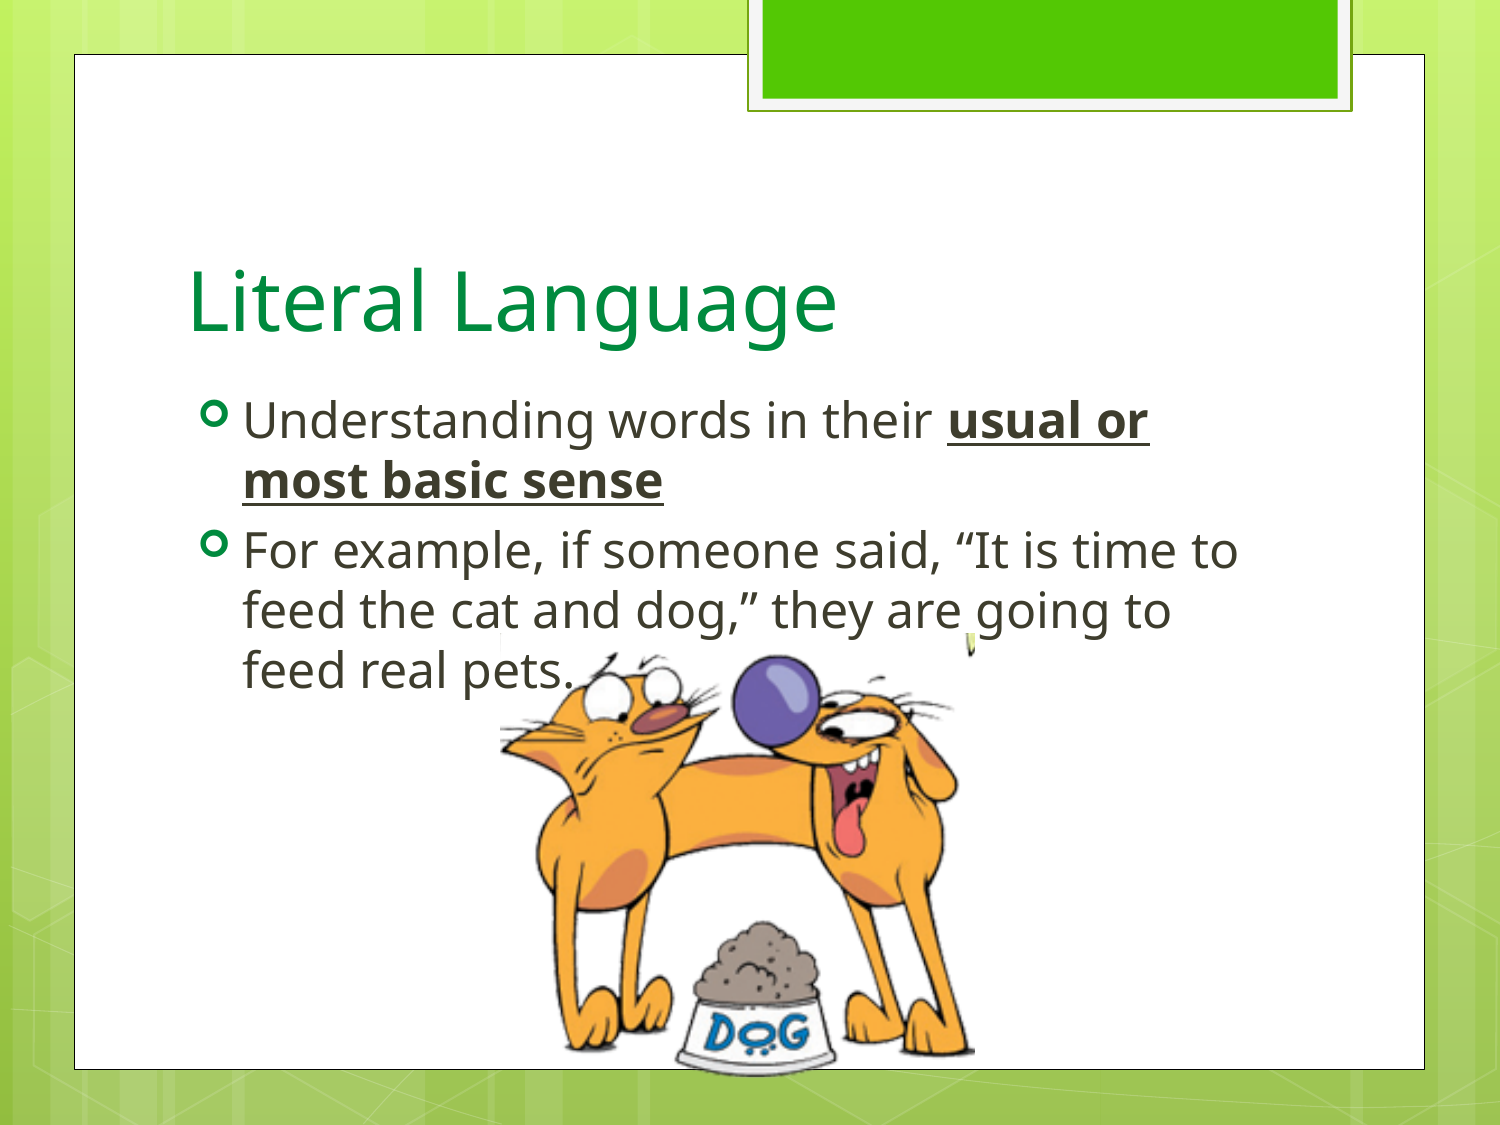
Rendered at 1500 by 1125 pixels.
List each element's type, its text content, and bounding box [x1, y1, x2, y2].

picture [499, 632, 976, 1125]
list Understanding words in their usual or most basic sense For example, if someone said, “It is time to feed the cat and dog,” they are going to feed real pets. [171, 381, 1283, 1050]
title Literal Language [171, 168, 1324, 357]
